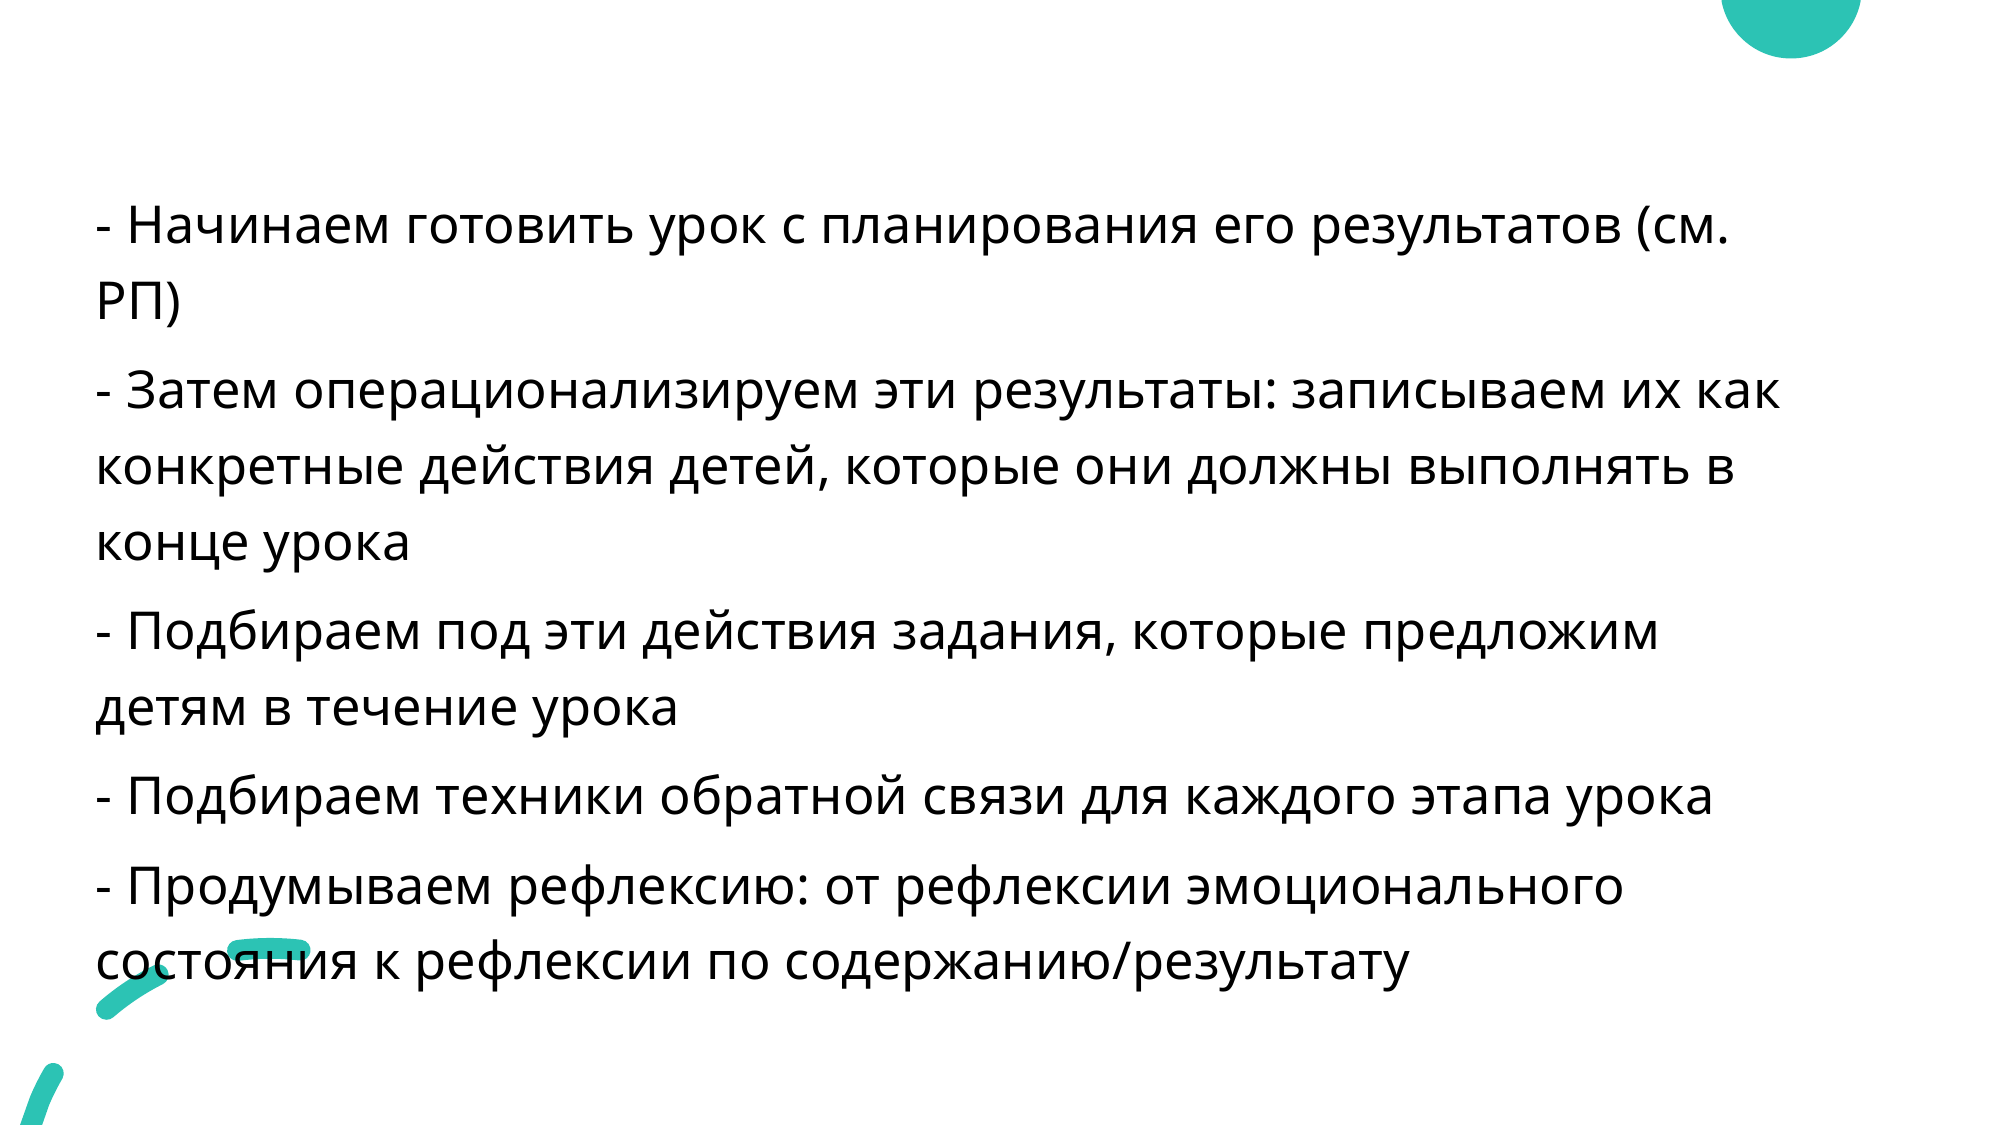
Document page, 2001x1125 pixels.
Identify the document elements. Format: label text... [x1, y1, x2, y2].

list - Начинаем готовить урок с планирования его результатов (см. РП) - Затем операционализируем эти результаты: записываем их как конкретные действия детей, которые они должны выполнять в конце урока - Подбираем под эти действия задания, которые предложим детям в течение урока - Подбираем техники обратной связи для каждого этапа урока - Продумываем рефлексию: от рефлексии эмоционального состояния к рефлексии по содержанию/результату [81, 171, 1806, 1043]
